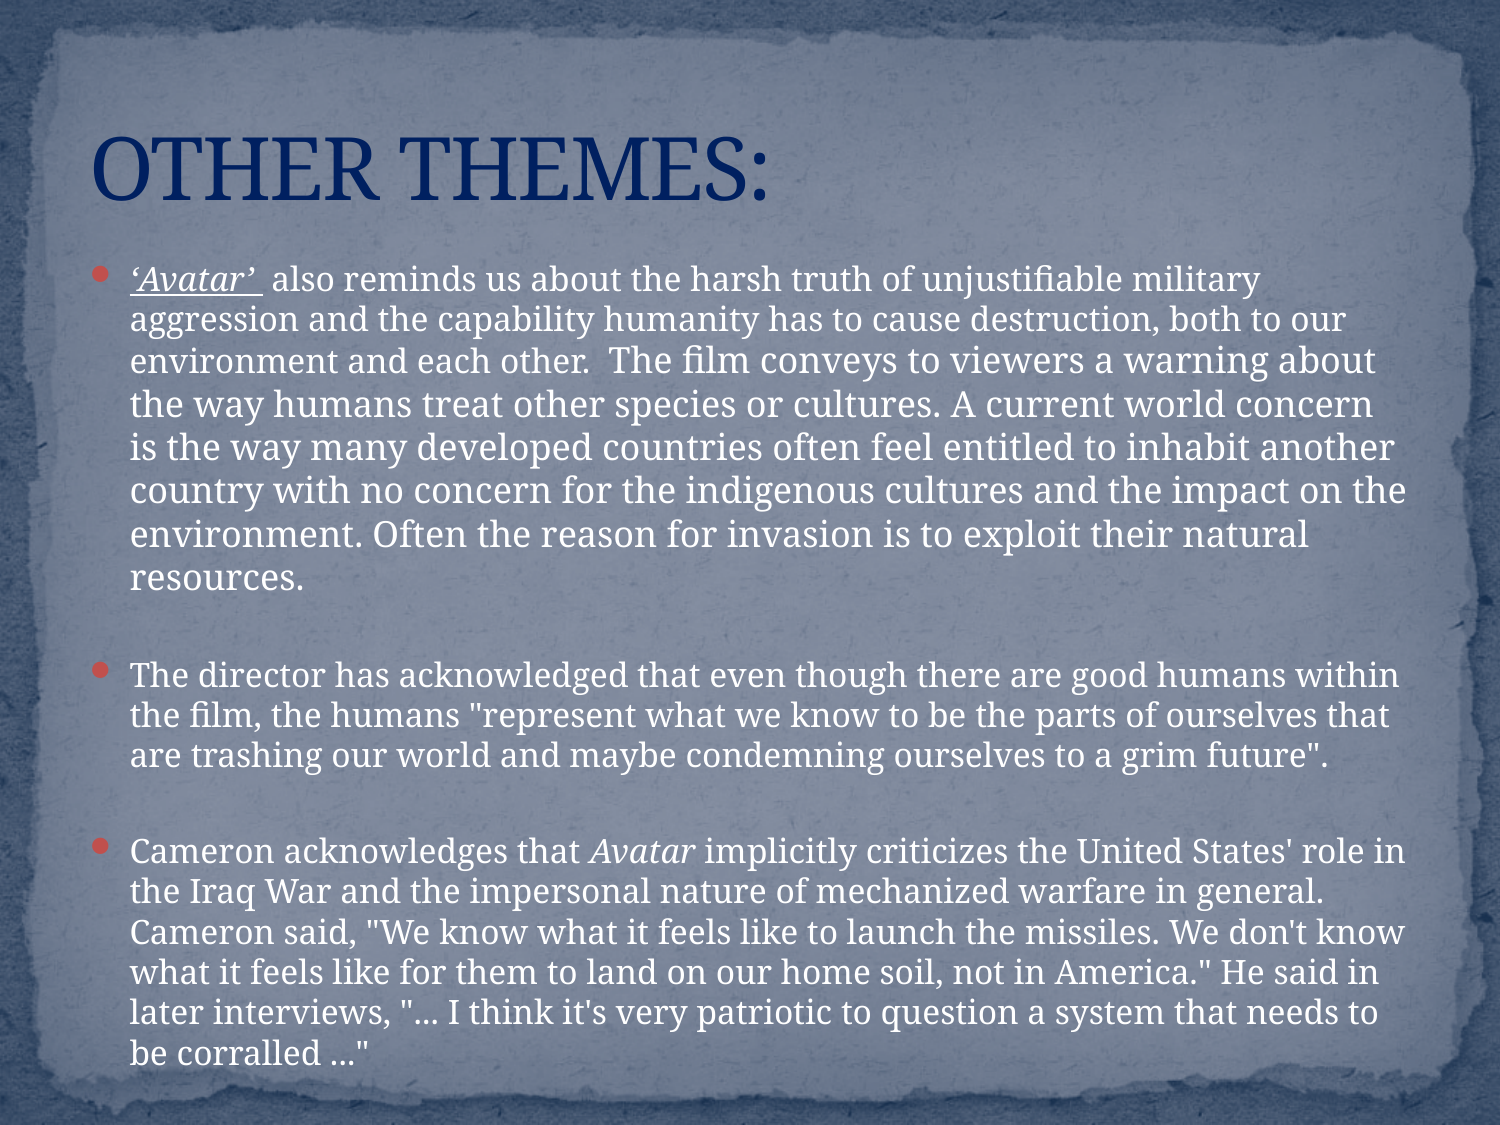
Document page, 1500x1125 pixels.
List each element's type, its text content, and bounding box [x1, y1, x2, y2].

title OTHER THEMES: [74, 24, 1425, 225]
list ‘Avatar’ also reminds us about the harsh truth of unjustifiable military aggression and the capability humanity has to cause destruction, both to our environment and each other. The film conveys to viewers a warning about the way humans treat other species or cultures. A current world concern is the way many developed countries often feel entitled to inhabit another country with no concern for the indigenous cultures and the impact on the environment. Often the reason for invasion is to exploit their natural resources. The director has acknowledged that even though there are good humans within the film, the humans "represent what we know to be the parts of ourselves that are trashing our world and maybe condemning ourselves to a grim future". Cameron acknowledges that Avatar implicitly criticizes the United States' role in the Iraq War and the impersonal nature of mechanized warfare in general. Cameron said, "We know what it feels like to launch the missiles. We don't know what it feels like for them to land on our home soil, not in America." He said in later interviews, "... I think it's very patriotic to question a system that needs to be corralled ..." [75, 249, 1425, 1125]
